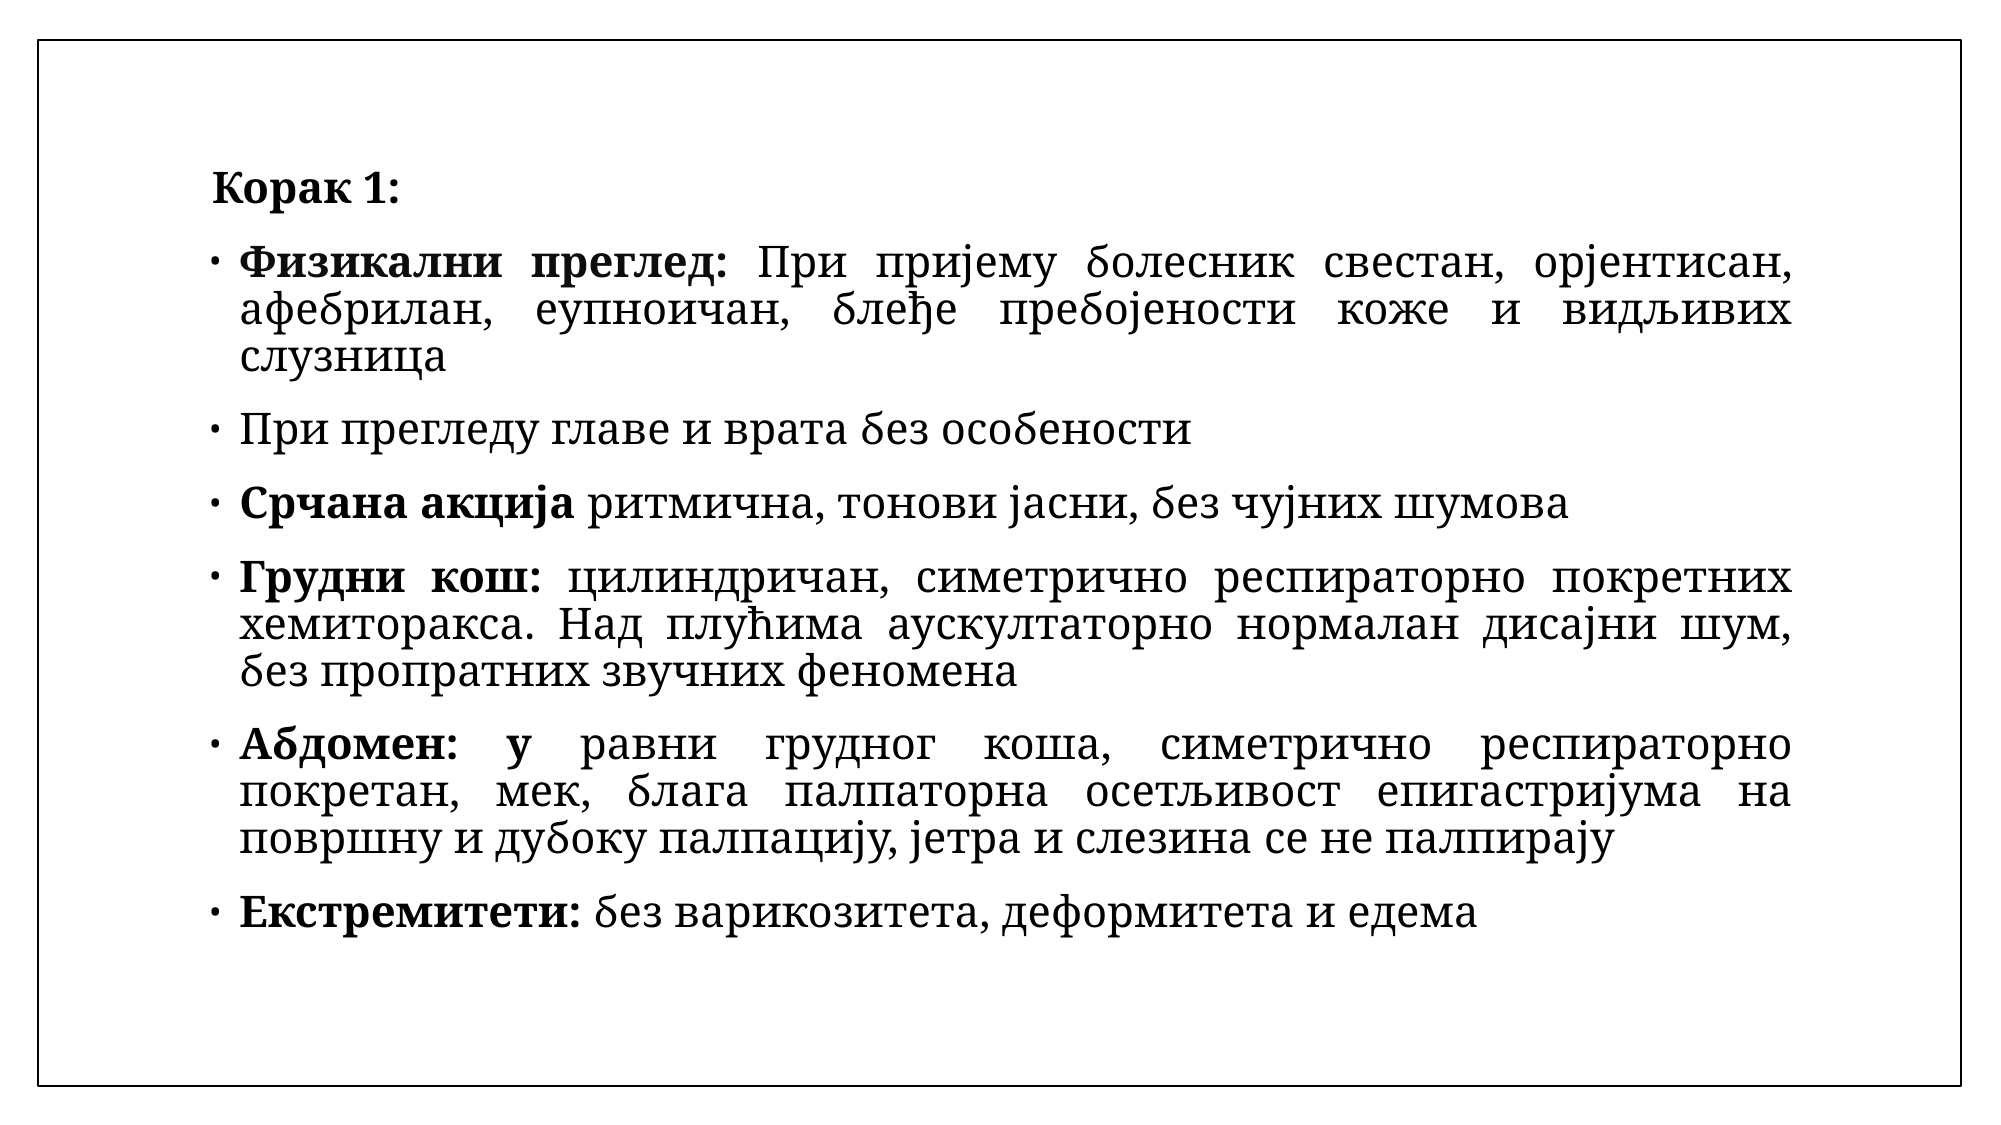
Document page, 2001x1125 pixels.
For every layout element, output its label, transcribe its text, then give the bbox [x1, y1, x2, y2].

list Корак 1: Физикални преглед: При пријему болесник свестан, орјентисан, афебрилан, еупноичан, блеђе пребојености коже и видљивих слузница При прегледу главе и врата без особености Срчана акција ритмична, тонови јасни, без чујних шумова Грудни кош: цилиндричан, симетрично респираторно покретних хемиторакса. Над плућима аускултаторно нормалан дисајни шум, без пропратних звучних феномена Абдомен: у равни грудног коша, симетрично респираторно покретан, мек, блага палпаторна осетљивост епигастријума на површну и дубоку палпацију, јетра и слезина се не палпирају Екстремитети: без варикозитета, деформитета и едема [190, 82, 1810, 952]
